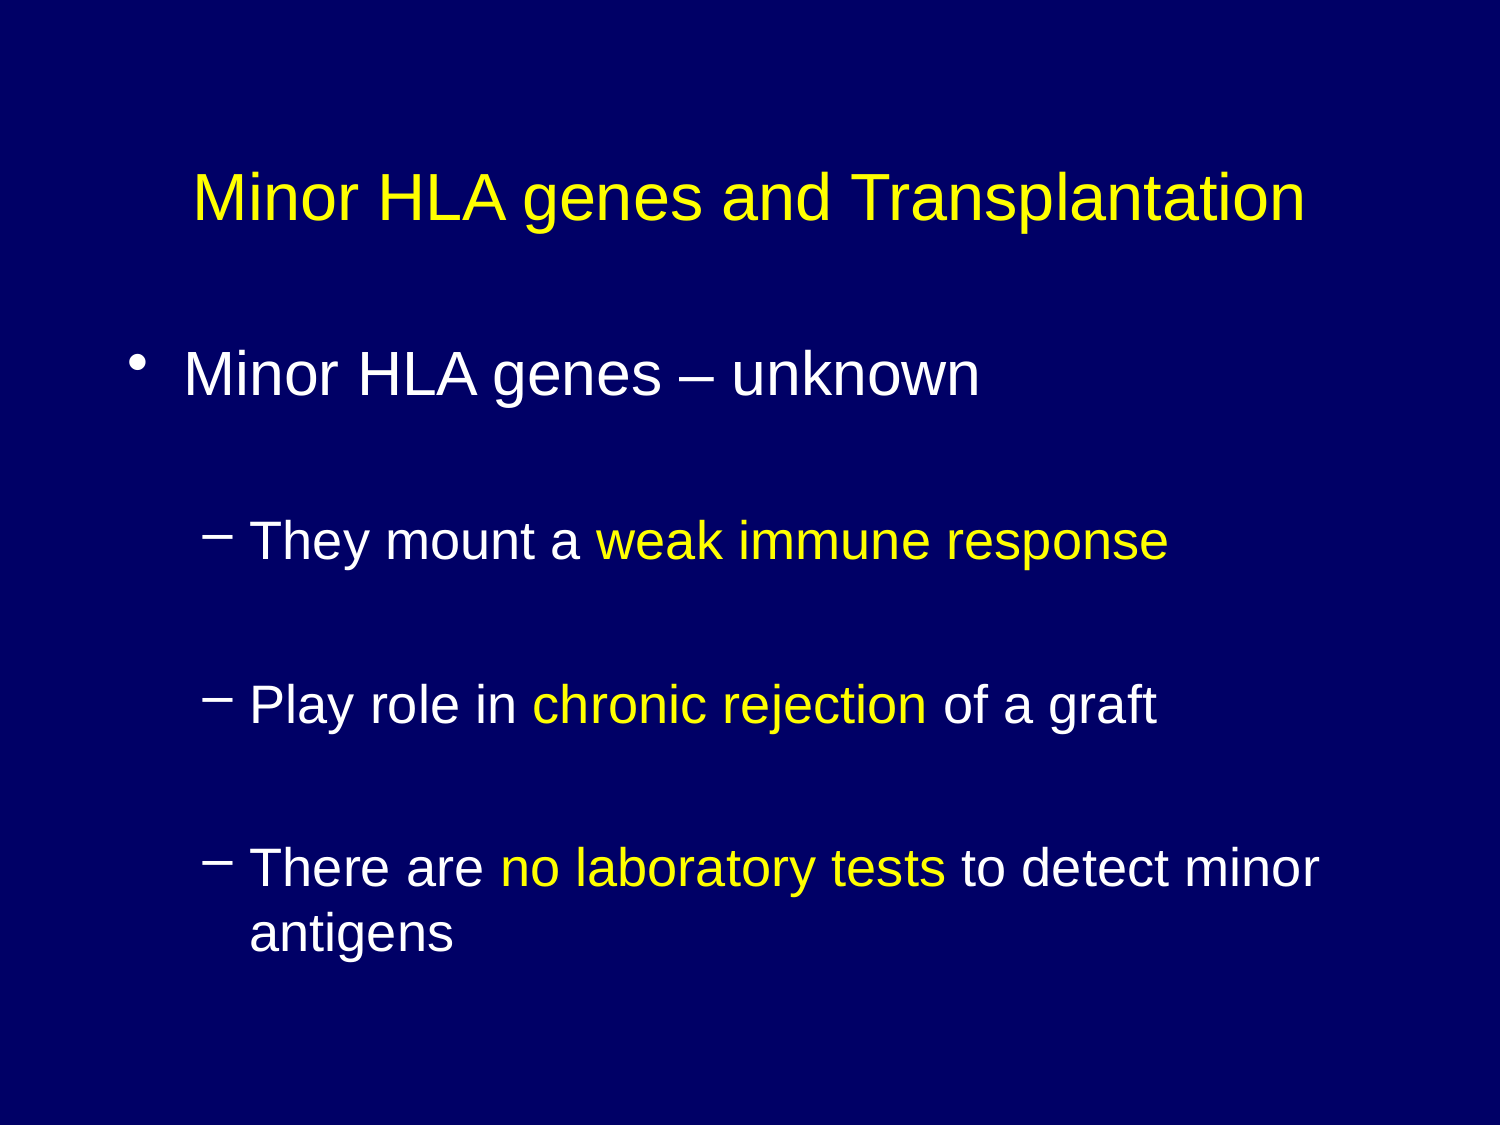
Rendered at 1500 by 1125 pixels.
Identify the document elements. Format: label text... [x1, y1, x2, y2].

title Minor HLA genes and Transplantation [112, 99, 1388, 288]
list Minor HLA genes – unknown They mount a weak immune response Play role in chronic rejection of a graft There are no laboratory tests to detect minor antigens [112, 324, 1388, 1001]
